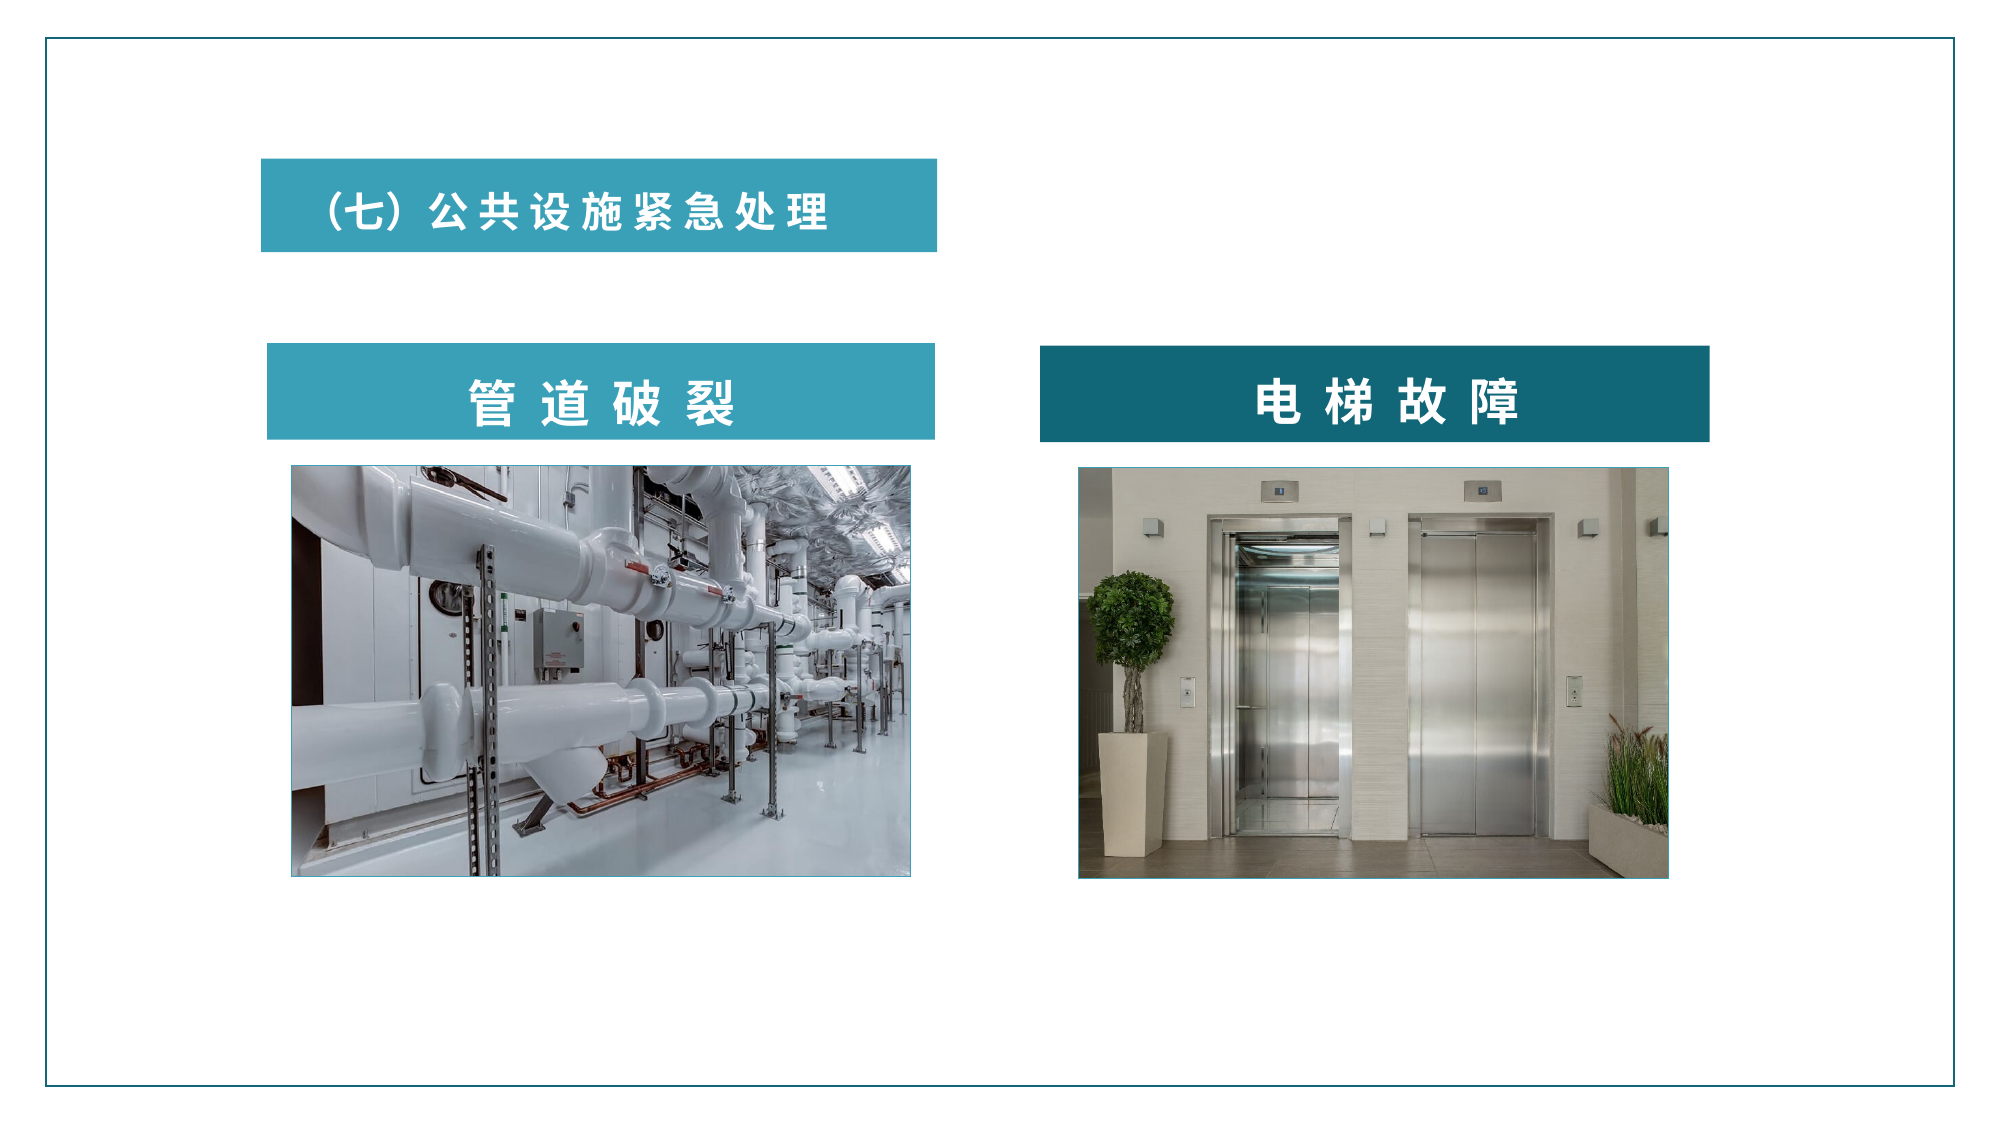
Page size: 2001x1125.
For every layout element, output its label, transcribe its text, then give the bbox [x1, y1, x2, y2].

picture [291, 465, 911, 877]
text_box [260, 158, 938, 253]
picture [1079, 467, 1668, 879]
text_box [1040, 333, 1710, 443]
text_box （七）公 共 设 施 紧 急 处 理 [287, 153, 843, 243]
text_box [267, 334, 935, 440]
